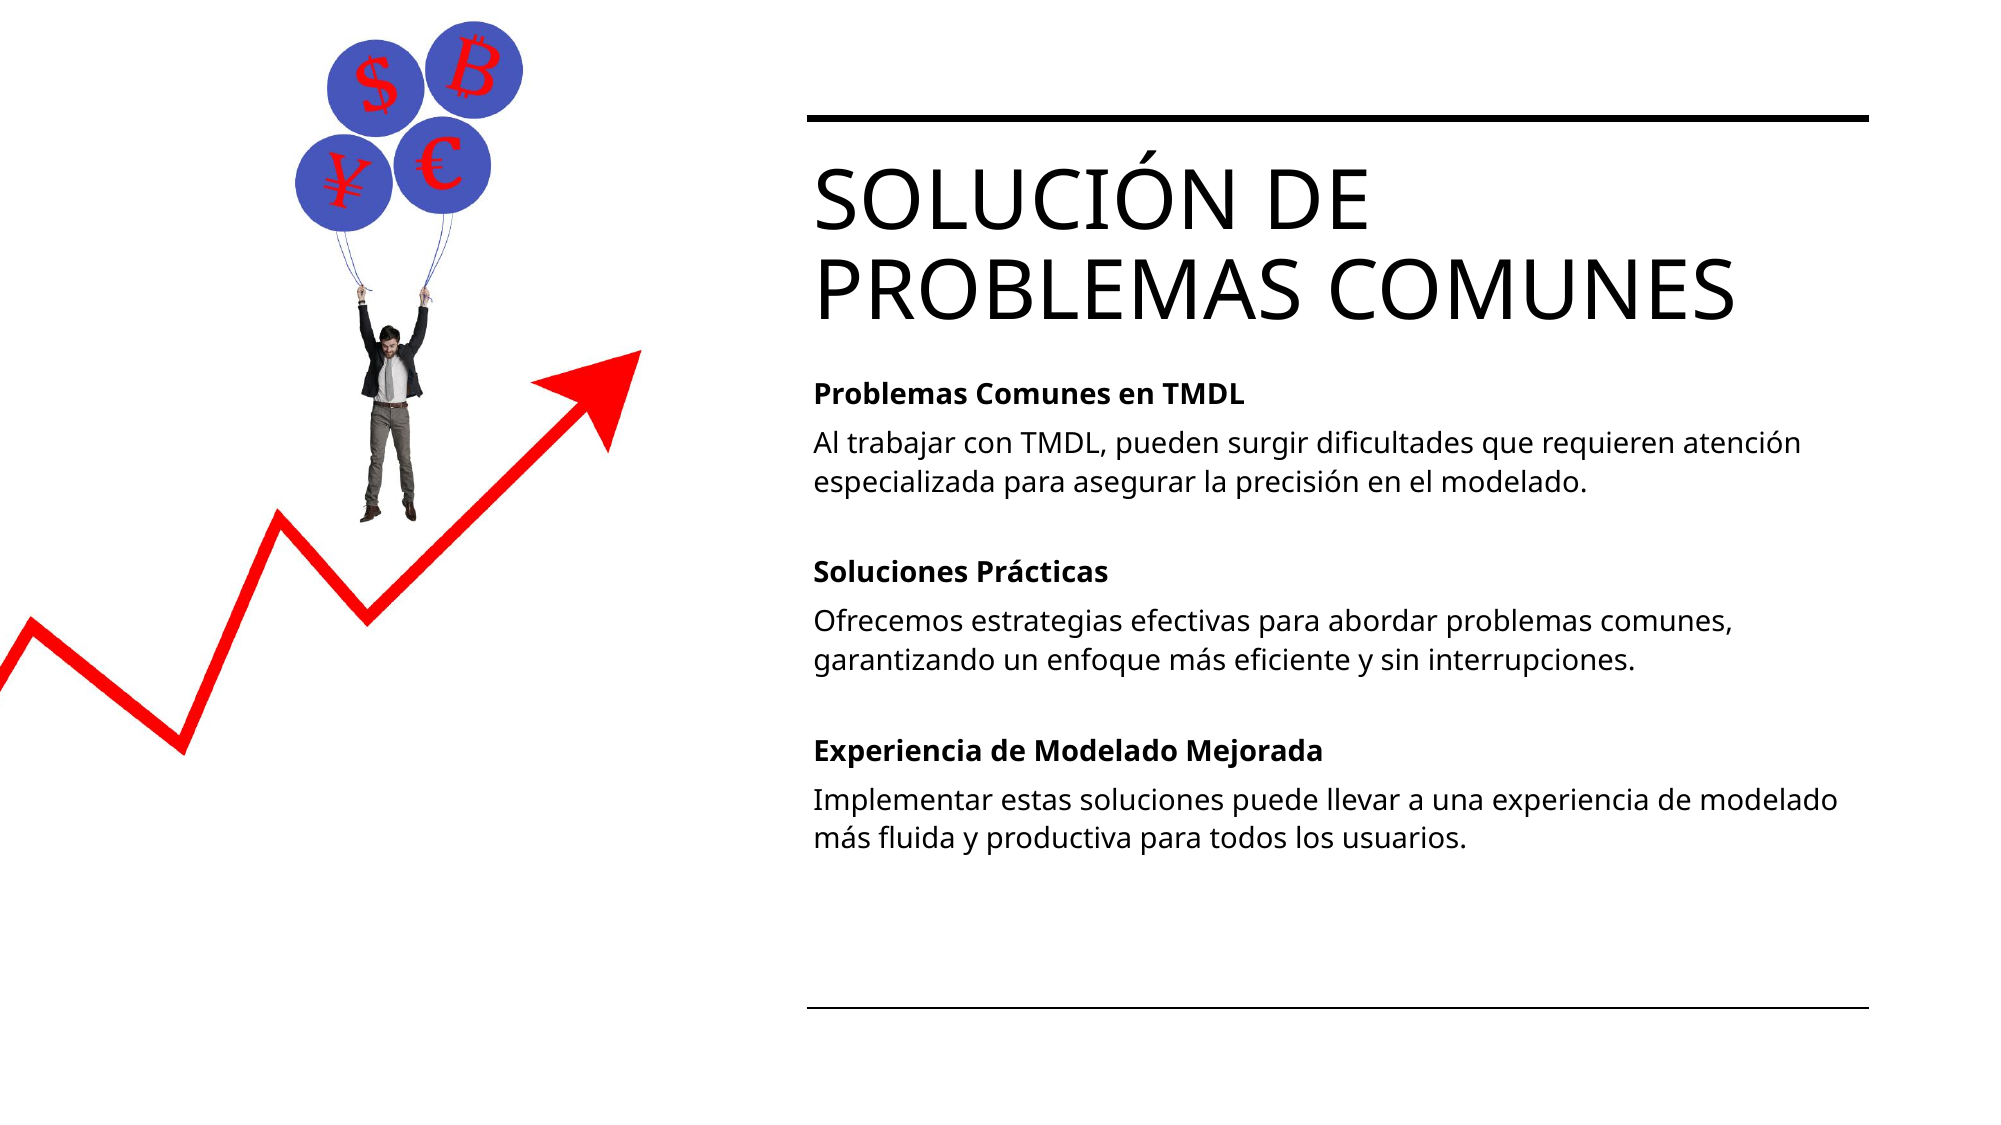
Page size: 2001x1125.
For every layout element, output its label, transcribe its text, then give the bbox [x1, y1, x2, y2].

list Problemas Comunes en TMDL Al trabajar con TMDL, pueden surgir dificultades que requieren atención especializada para asegurar la precisión en el modelado. Soluciones Prácticas Ofrecemos estrategias efectivas para abordar problemas comunes, garantizando un enfoque más eficiente y sin interrupciones. Experiencia de Modelado Mejorada Implementar estas soluciones puede llevar a una experiencia de modelado más fluida y productiva para todos los usuarios. [798, 364, 1886, 978]
text_box [690, 0, 2000, 1125]
title Solución de problemas comunes [798, 149, 1886, 364]
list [0, 0, 690, 1125]
